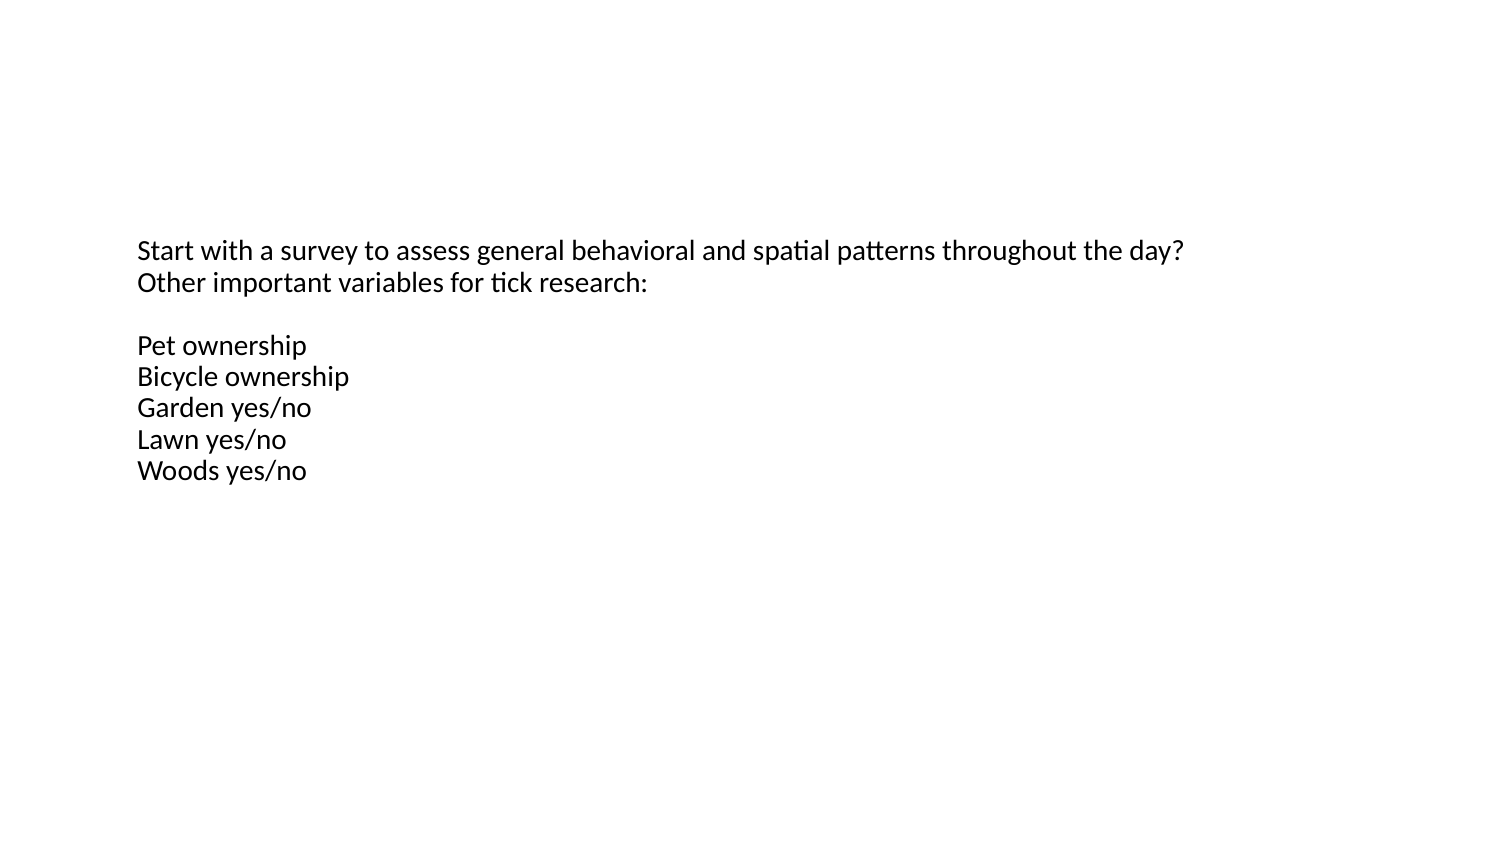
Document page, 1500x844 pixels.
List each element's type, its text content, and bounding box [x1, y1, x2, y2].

list Start with a survey to assess general behavioral and spatial patterns throughout the day? Other important variables for tick research: Pet ownership Bicycle ownership Garden yes/no Lawn yes/no Woods yes/no [103, 224, 1397, 760]
